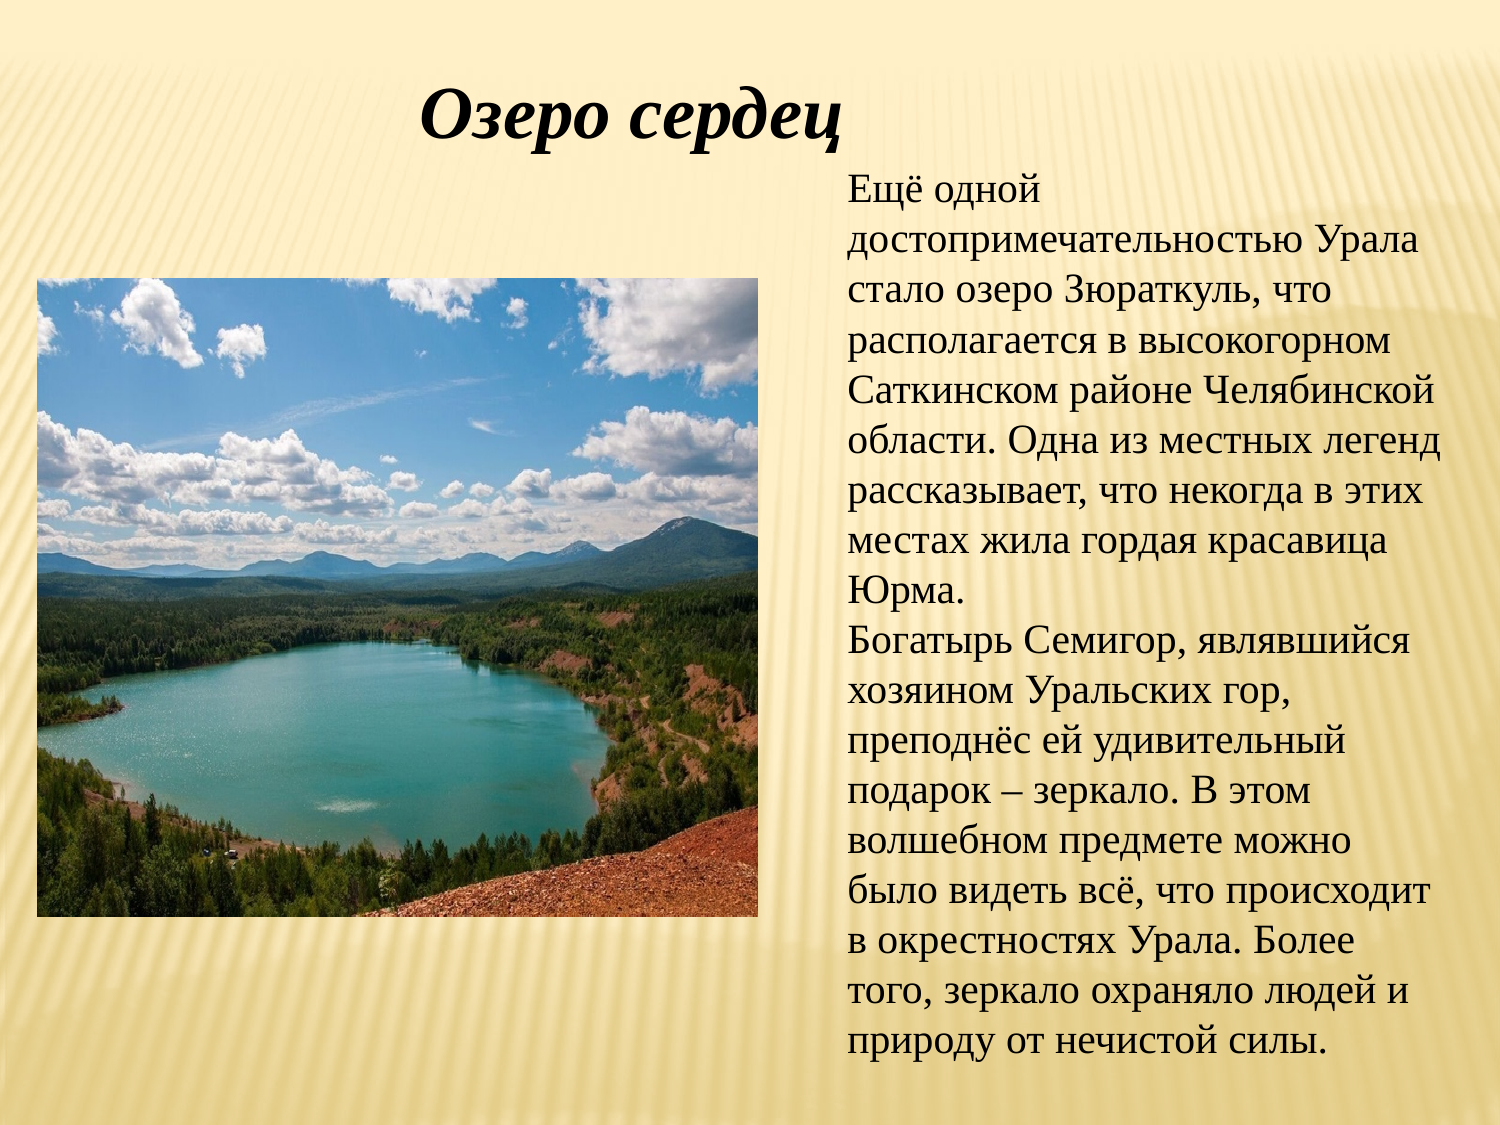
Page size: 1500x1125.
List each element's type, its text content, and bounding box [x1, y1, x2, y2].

text_box Ещё одной достопримечательностью Урала стало озеро Зюраткуль, что располагается в высокогорном Саткинском районе Челябинской области. Одна из местных легенд рассказывает, что некогда в этих местах жила гордая красавица Юрма. Богатырь Семигор, являвшийся хозяином Уральских гор, преподнёс ей удивительный подарок – зеркало. В этом волшебном предмете можно было видеть всё, что происходит в окрестностях Урала. Более того, зеркало охраняло людей и природу от нечистой силы. [832, 153, 1465, 1069]
picture [36, 278, 758, 918]
text_box Озеро сердец [371, 42, 892, 161]
